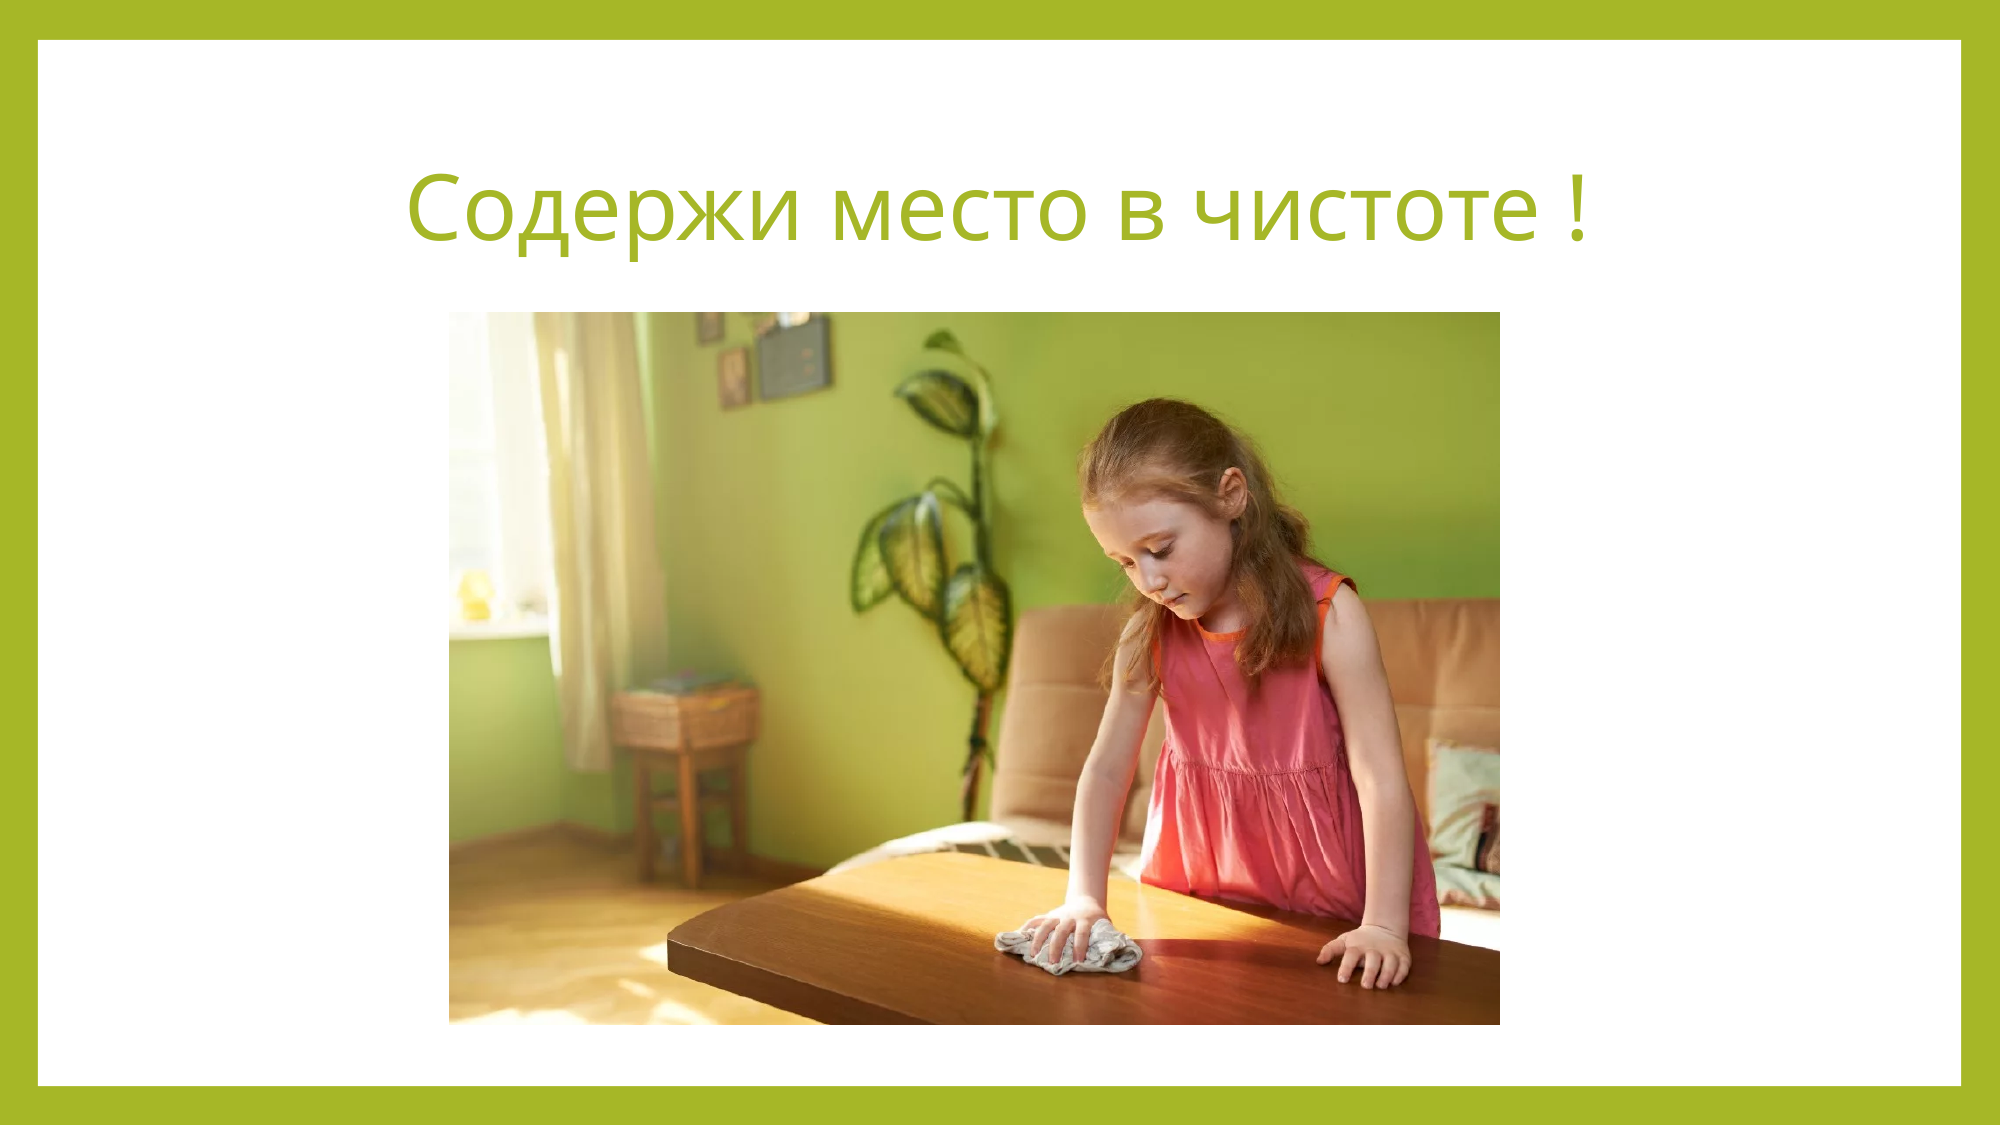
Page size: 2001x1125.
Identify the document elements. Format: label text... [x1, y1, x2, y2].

picture [449, 312, 1501, 1025]
title Содержи место в чистоте ! [187, 99, 1808, 323]
